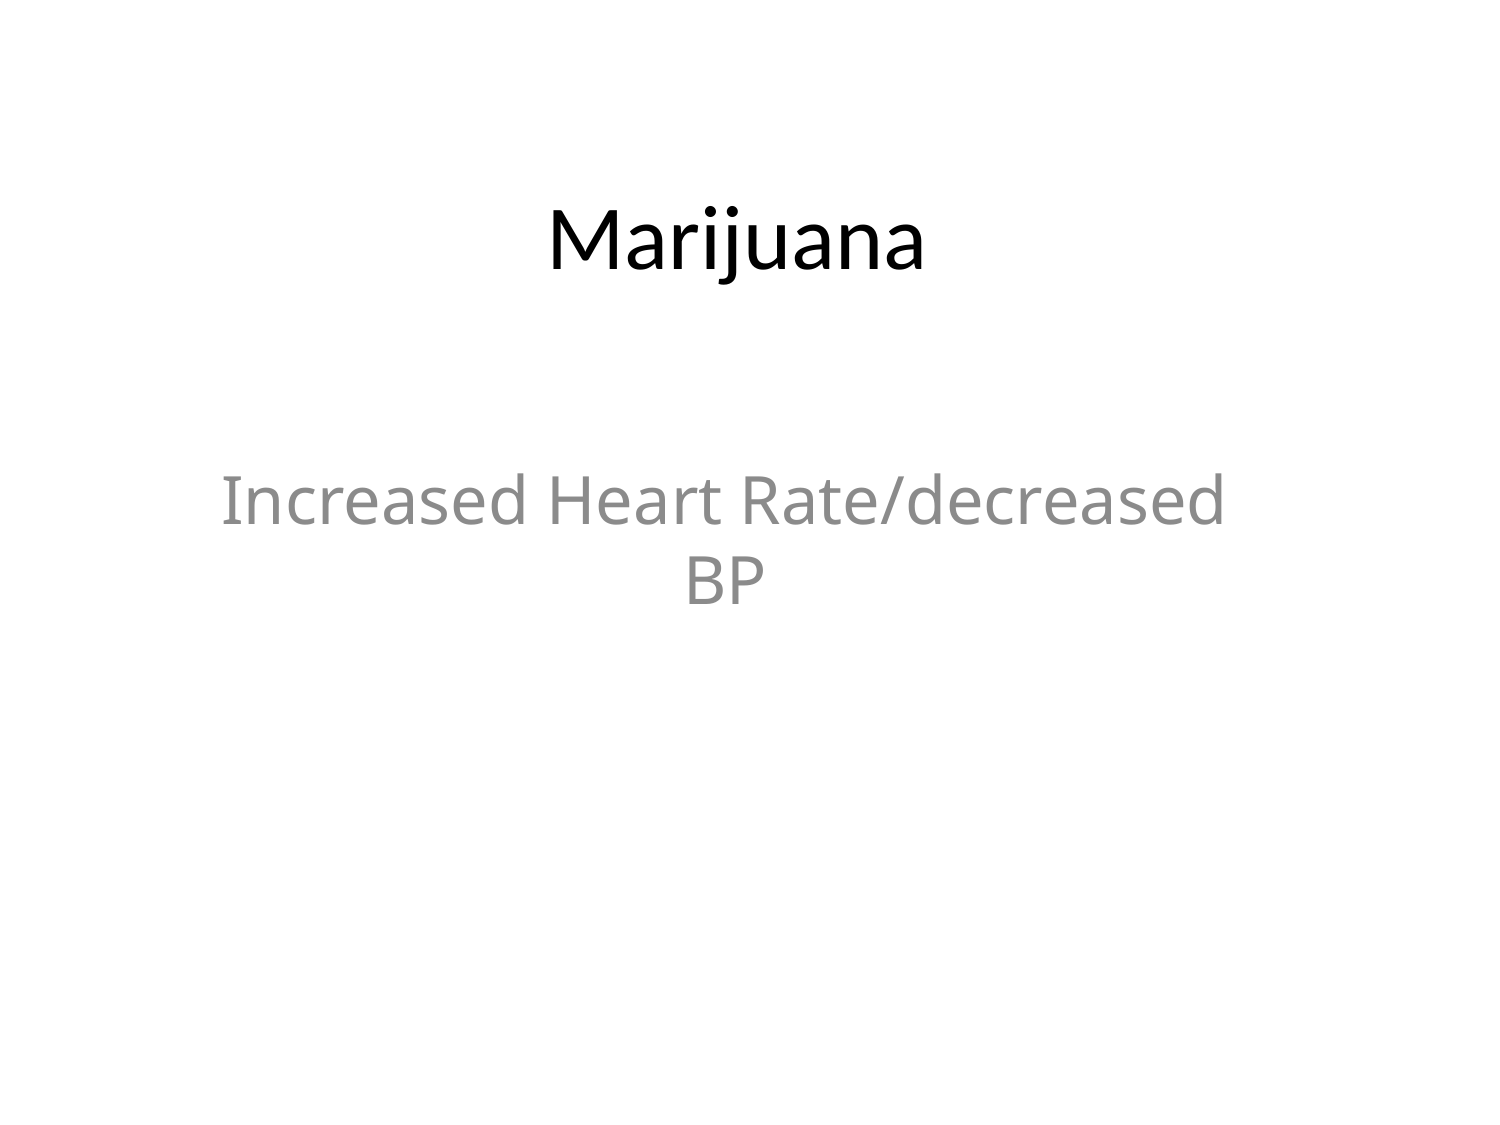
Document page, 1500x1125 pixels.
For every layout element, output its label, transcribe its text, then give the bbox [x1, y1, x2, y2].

subtitle Increased Heart Rate/decreased BP [200, 450, 1250, 738]
title Marijuana [99, 112, 1375, 354]
